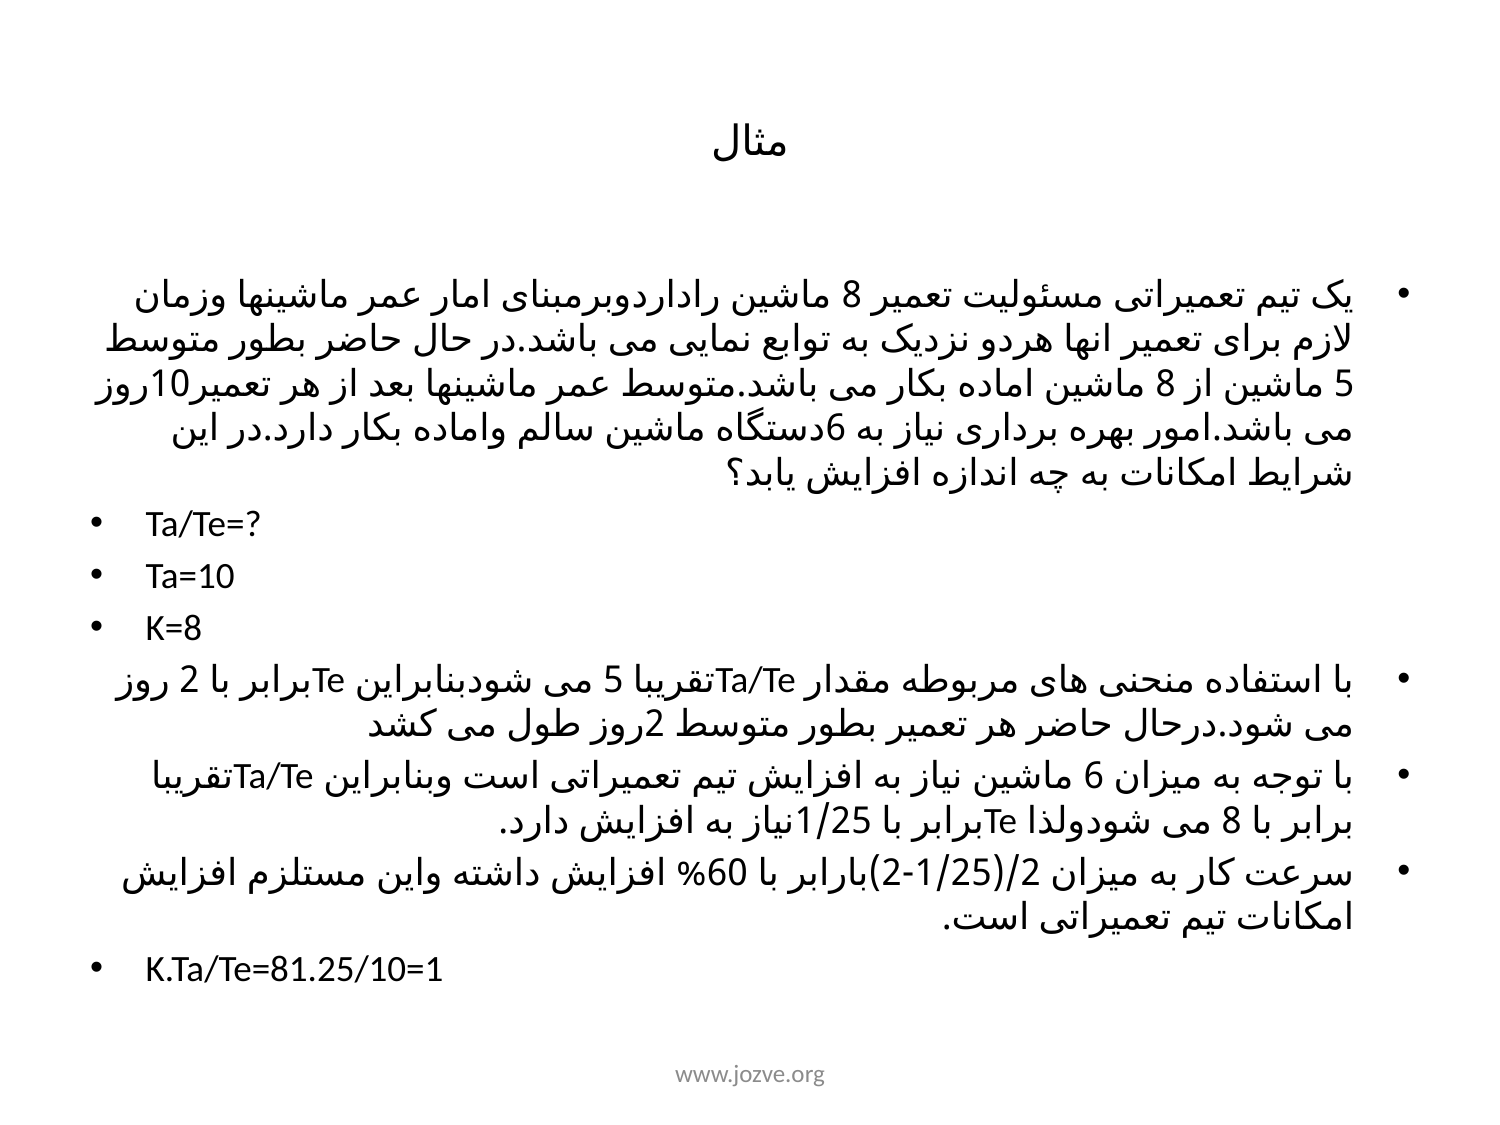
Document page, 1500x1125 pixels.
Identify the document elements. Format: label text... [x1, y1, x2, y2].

title مثال [75, 45, 1425, 233]
footer www.jozve.org [512, 1042, 988, 1103]
